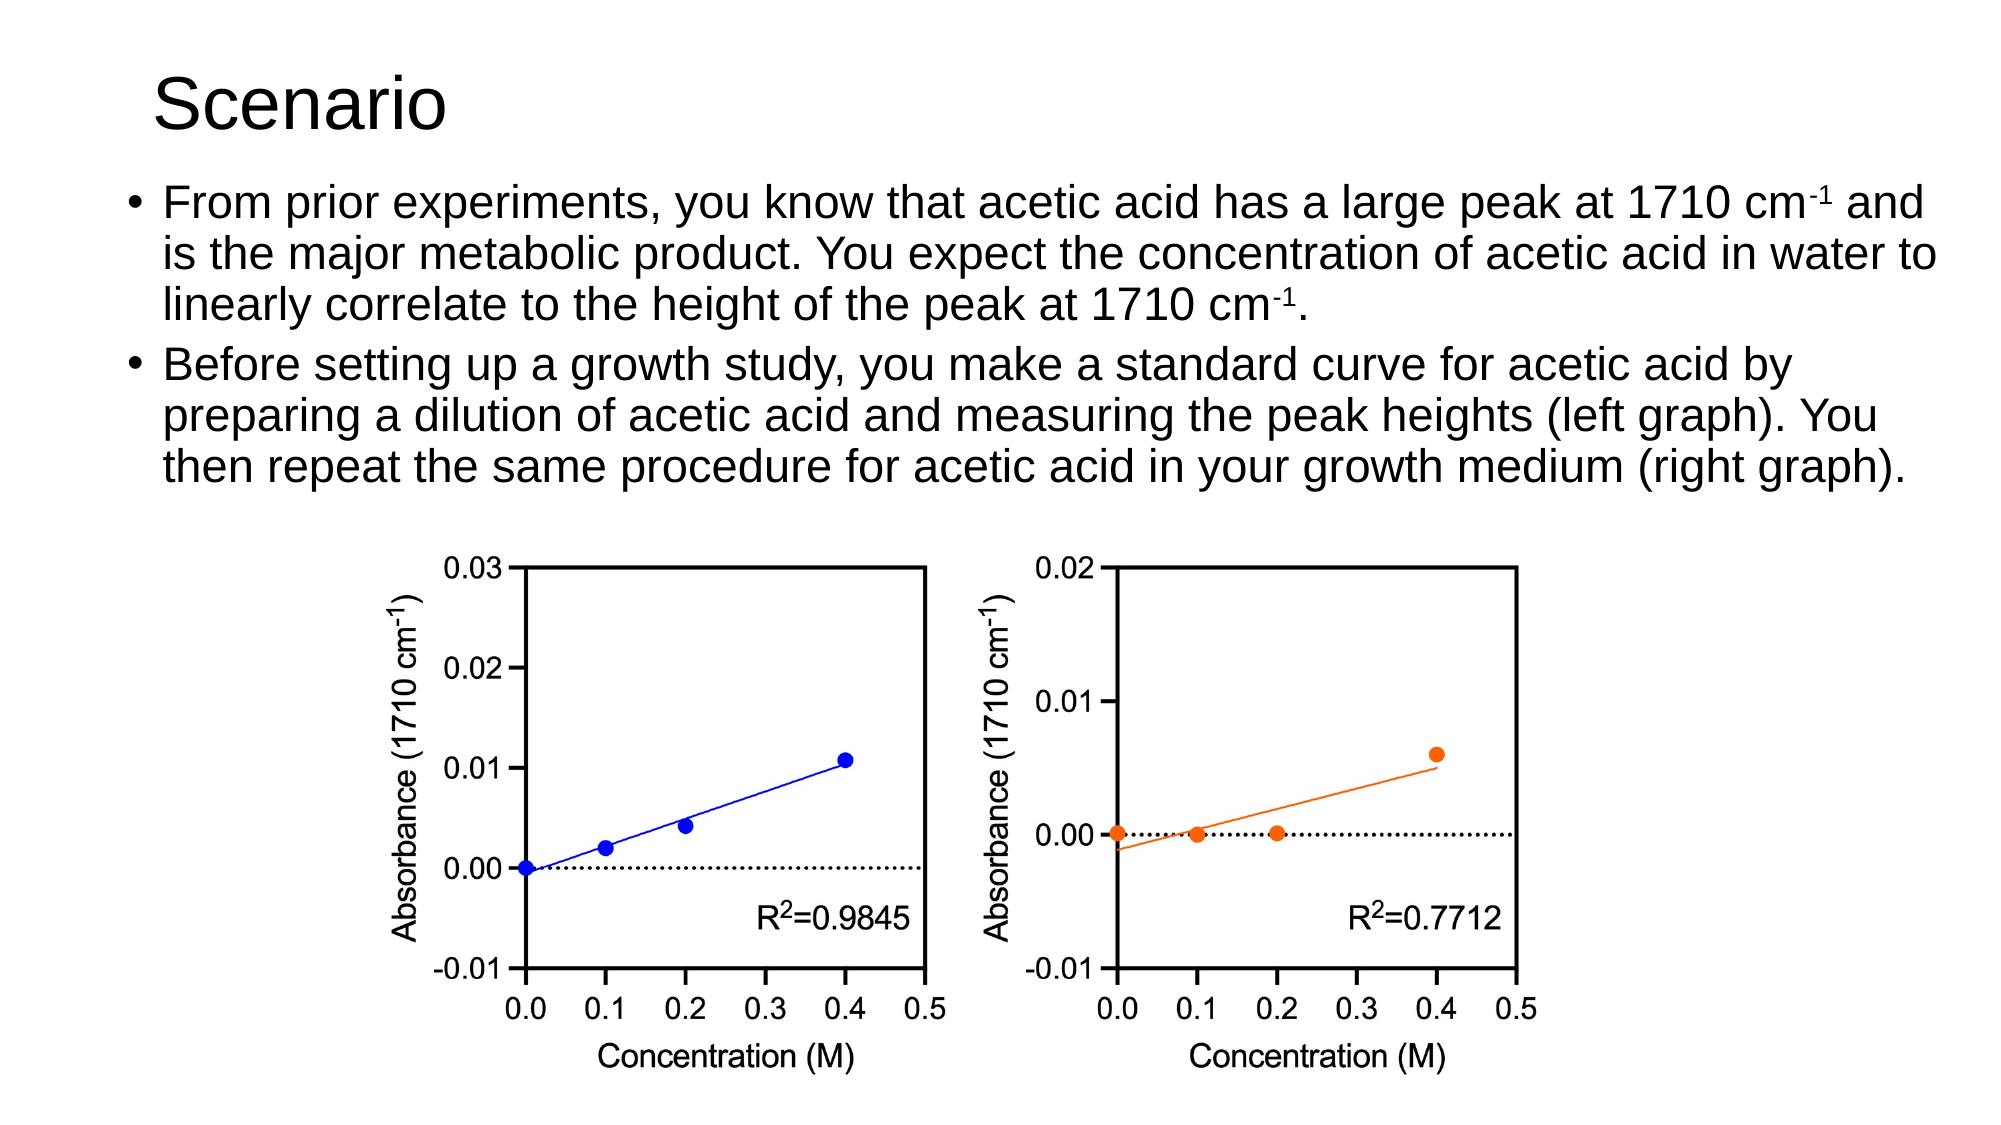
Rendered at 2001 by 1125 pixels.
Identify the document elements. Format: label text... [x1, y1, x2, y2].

list From prior experiments, you know that acetic acid has a large peak at 1710 cm-1 and is the major metabolic product. You expect the concentration of acetic acid in water to linearly correlate to the height of the peak at 1710 cm-1. Before setting up a growth study, you make a standard curve for acetic acid by preparing a dilution of acetic acid and measuring the peak heights (left graph). You then repeat the same procedure for acetic acid in your growth medium (right graph). [41, 170, 1959, 534]
title Scenario [137, 0, 1863, 215]
picture [368, 533, 1592, 1091]
